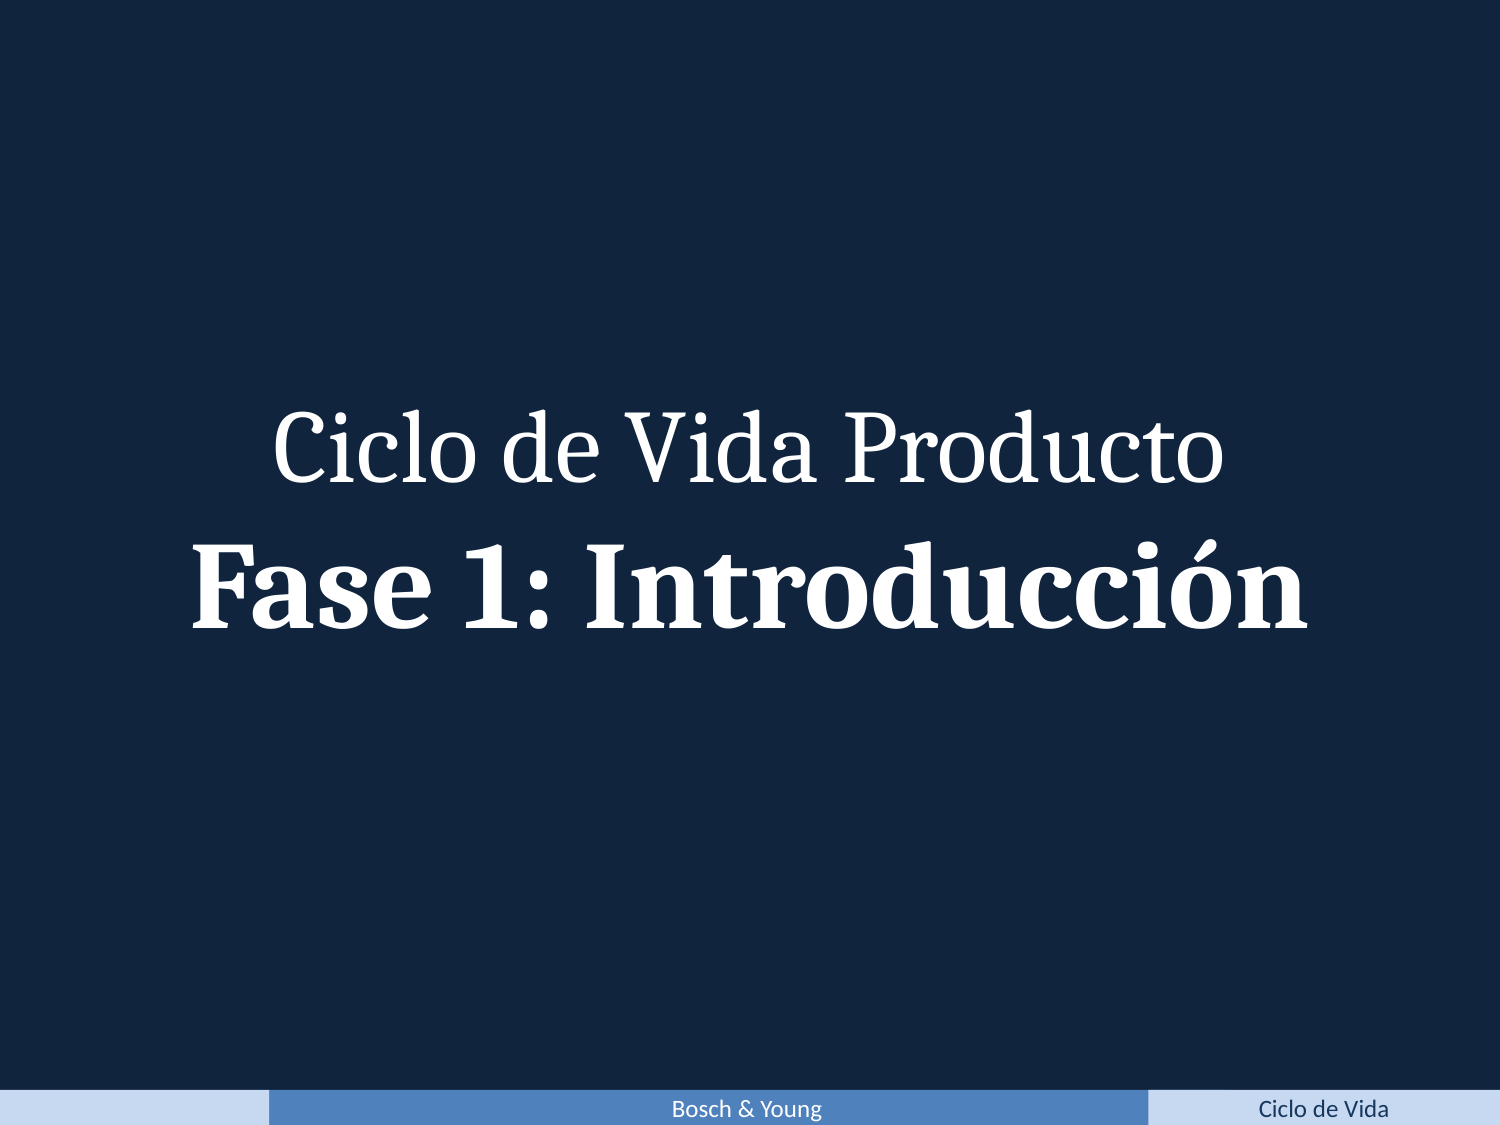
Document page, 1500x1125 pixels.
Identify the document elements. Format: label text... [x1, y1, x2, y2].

text_box [0, 1088, 272, 1125]
text_box Ciclo de Vida [1146, 1088, 1500, 1125]
text_box Ciclo de Vida Producto Fase 1: Introducción [0, 361, 1500, 670]
text_box Bosch & Young [272, 1088, 1146, 1125]
